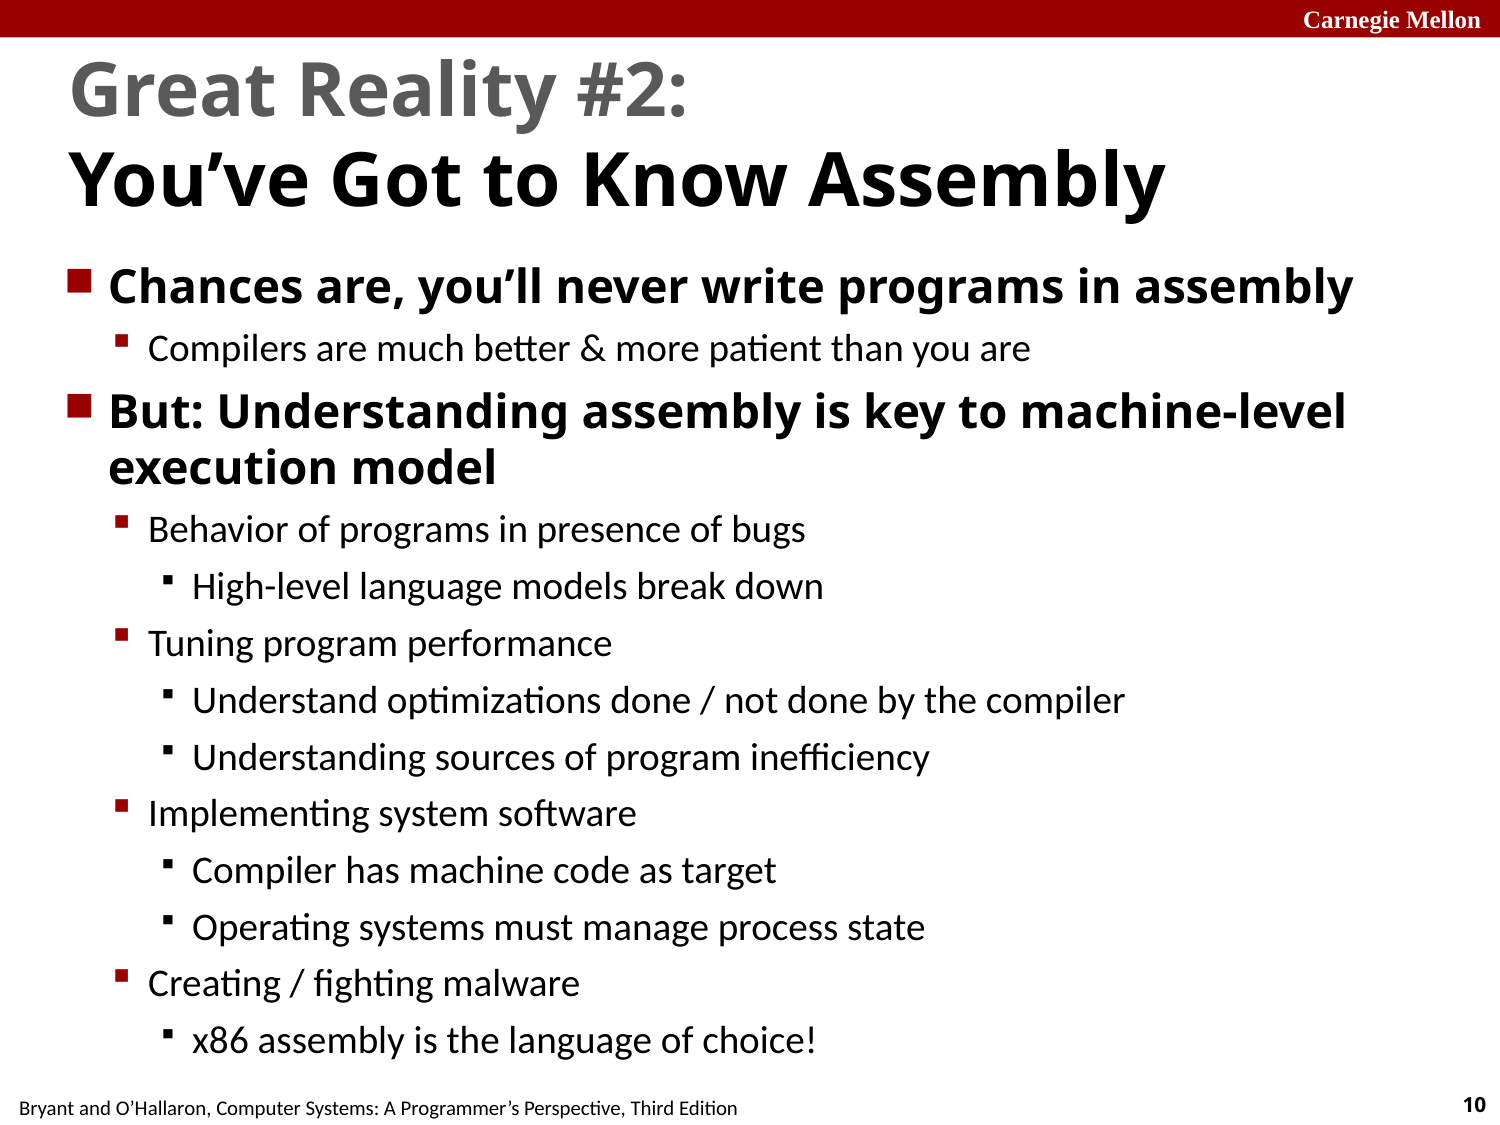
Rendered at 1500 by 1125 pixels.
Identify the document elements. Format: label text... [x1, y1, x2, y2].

title Great Reality #2: You’ve Got to Know Assembly [62, 41, 1438, 222]
list Chances are, you’ll never write programs in assembly Compilers are much better & more patient than you are But: Understanding assembly is key to machine-level execution model Behavior of programs in presence of bugs High-level language models break down Tuning program performance Understand optimizations done / not done by the compiler Understanding sources of program inefficiency Implementing system software Compiler has machine code as target Operating systems must manage process state Creating / fighting malware x86 assembly is the language of choice! [62, 249, 1438, 1084]
